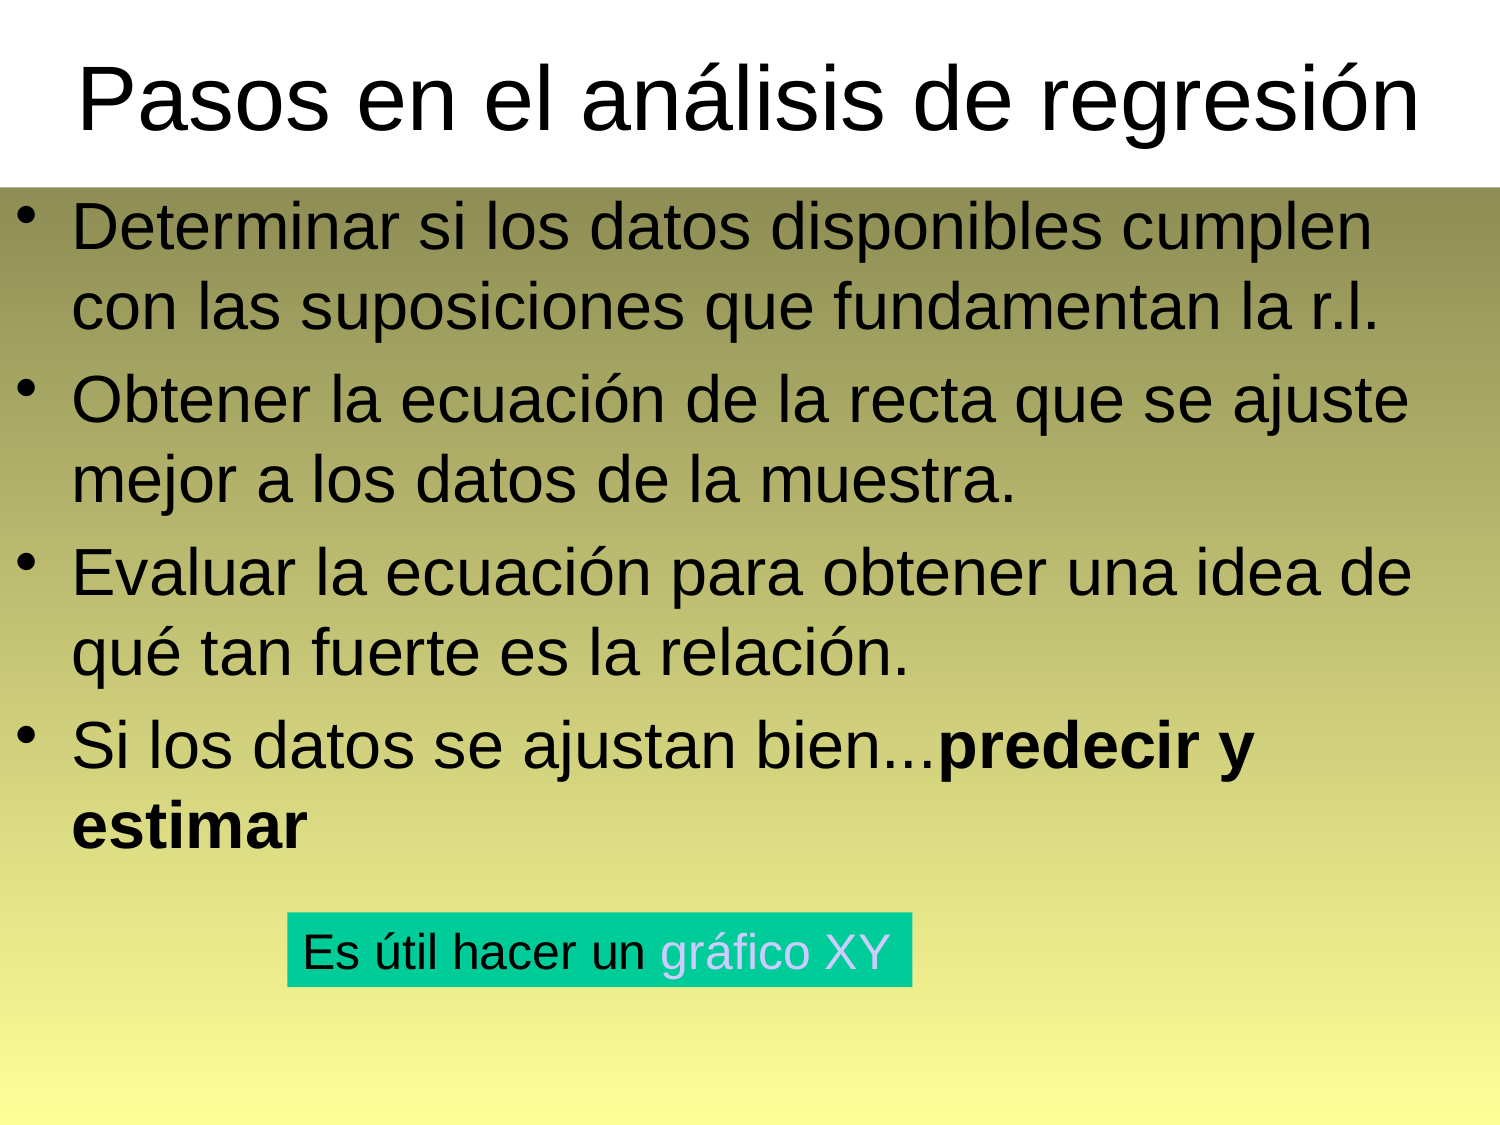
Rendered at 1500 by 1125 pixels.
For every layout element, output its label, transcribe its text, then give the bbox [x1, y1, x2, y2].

title Pasos en el análisis de regresión [0, 0, 1500, 174]
text_box Es útil hacer un gráfico XY [287, 912, 913, 988]
list Determinar si los datos disponibles cumplen con las suposiciones que fundamentan la r.l. Obtener la ecuación de la recta que se ajuste mejor a los datos de la muestra. Evaluar la ecuación para obtener una idea de qué tan fuerte es la relación. Si los datos se ajustan bien...predecir y estimar [0, 174, 1500, 1125]
